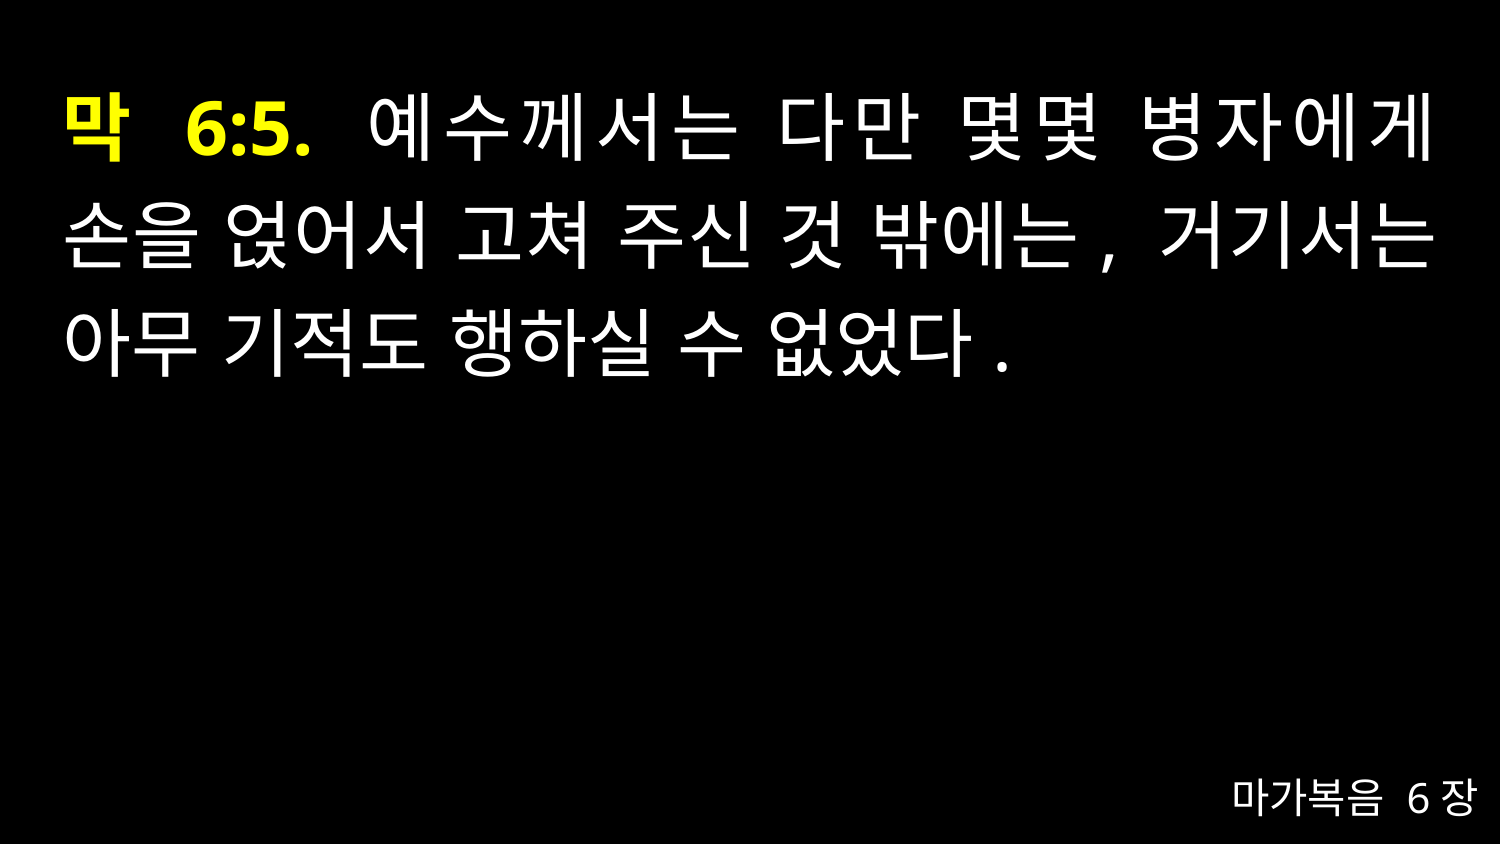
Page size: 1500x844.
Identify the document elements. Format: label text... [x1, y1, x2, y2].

title 막 6:5. 예수께서는 다만 몇몇 병자에게 손을 얹어서 고쳐 주신 것 밖에는, 거기서는 아무 기적도 행하실 수 없었다. [0, 0, 1500, 844]
subtitle 마가복음 6장 [916, 770, 1500, 844]
